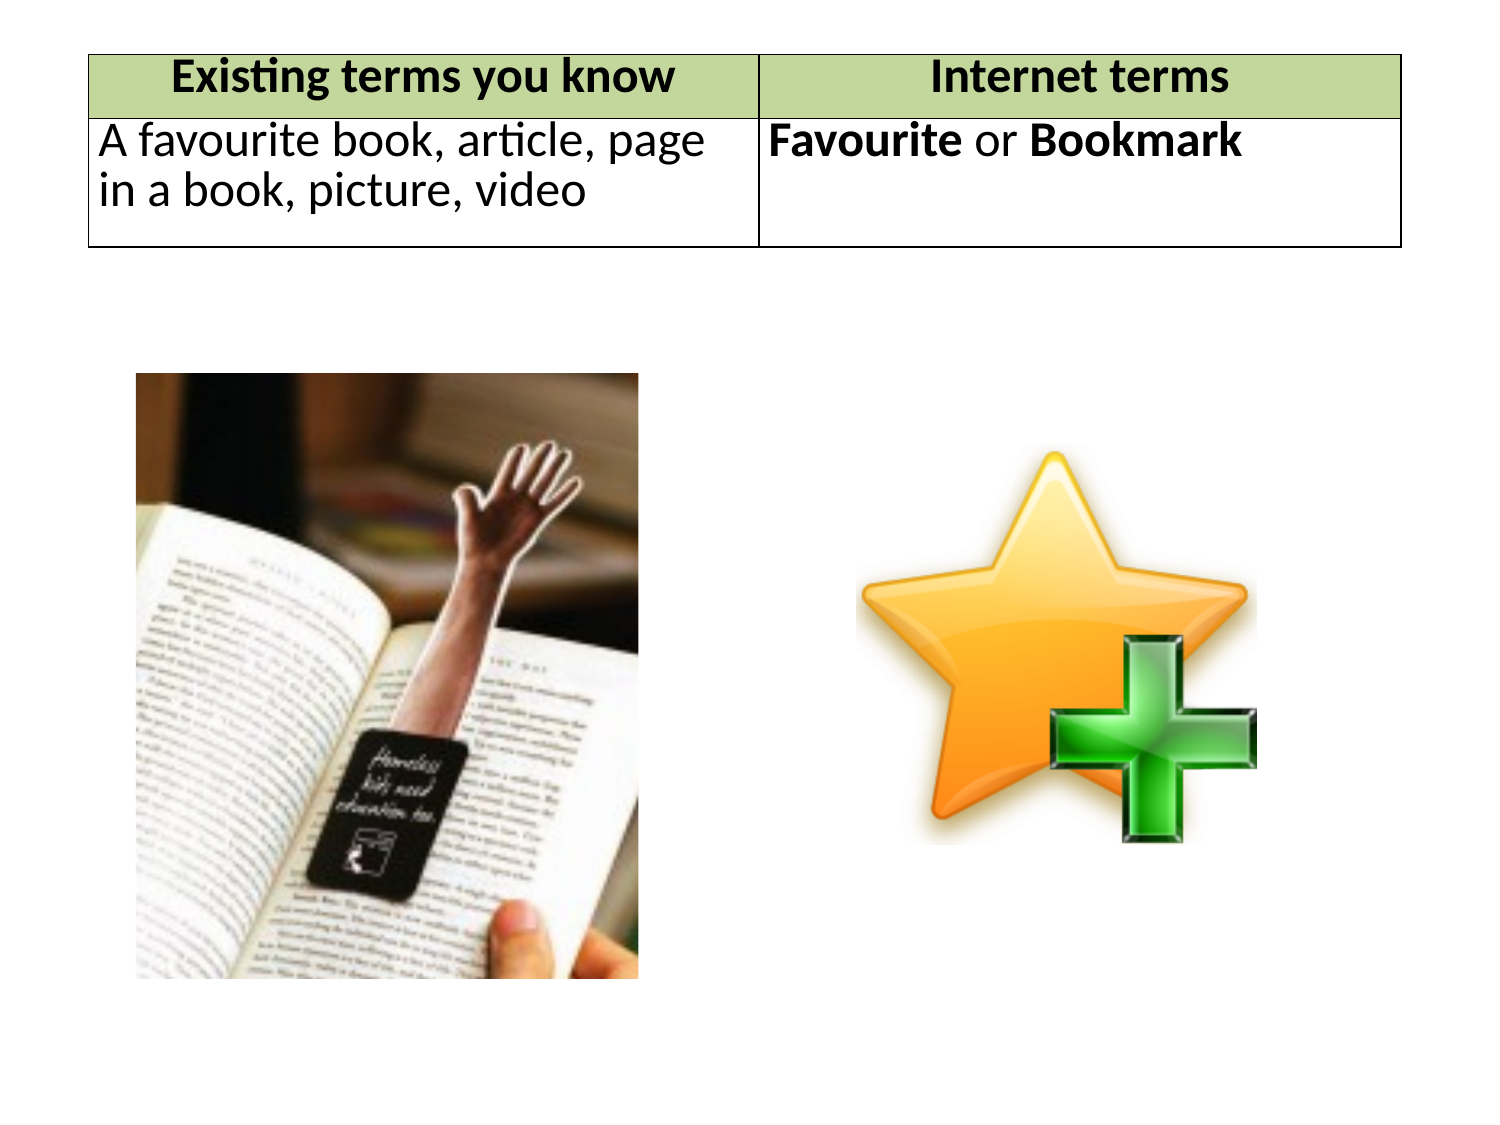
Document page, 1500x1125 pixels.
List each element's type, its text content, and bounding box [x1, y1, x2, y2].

table_cell A favourite book, article, page in a book, picture, video [89, 119, 758, 246]
picture [135, 373, 639, 979]
picture [856, 444, 1257, 845]
table_header Existing terms you know [89, 55, 758, 118]
table_header Internet terms [760, 55, 1400, 118]
table_cell Favourite or Bookmark [760, 119, 1400, 246]
